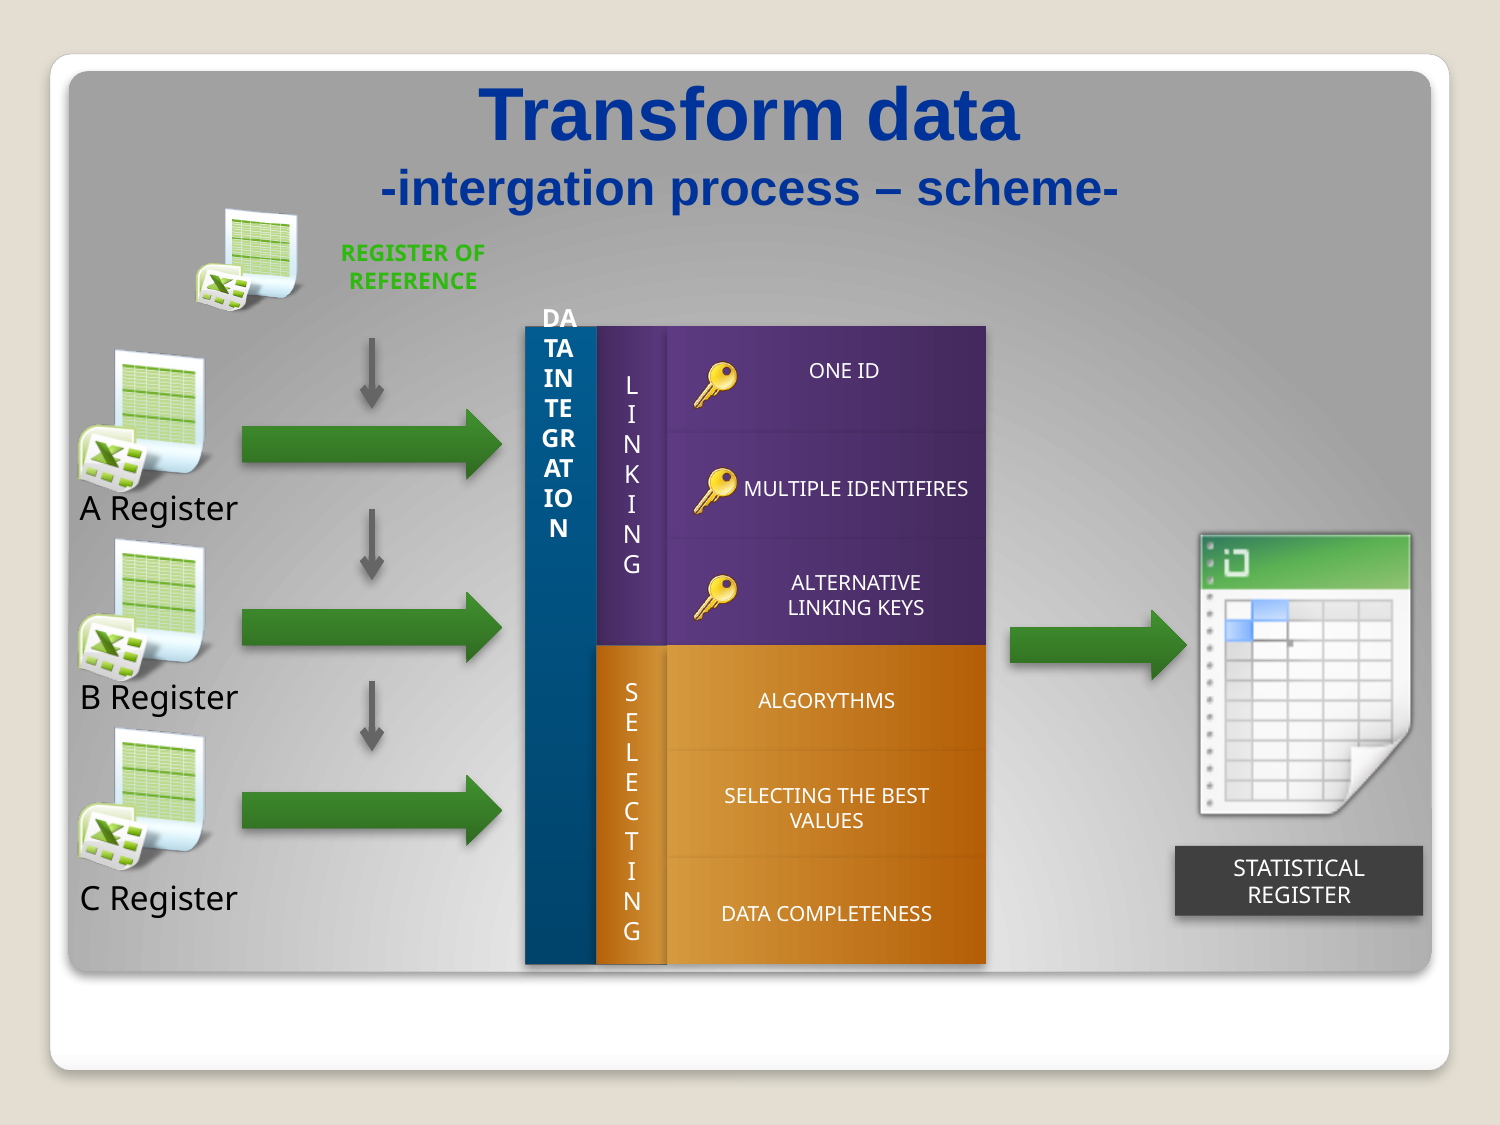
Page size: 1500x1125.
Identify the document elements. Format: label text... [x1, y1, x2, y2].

text_box [242, 408, 502, 480]
text_box DATA COMPLETENESS [679, 893, 975, 933]
text_box ALTERNATIVE LINKING KEYS [738, 562, 975, 628]
text_box STATISTICAL REGISTER [1175, 847, 1424, 916]
text_box MULTIPLE IDENTIFIRES [739, 468, 987, 508]
text_box [596, 645, 666, 965]
text_box SELECTING [608, 668, 656, 953]
text_box [242, 591, 502, 663]
text_box [667, 645, 987, 751]
picture [691, 467, 739, 515]
text_box A Register [64, 479, 278, 535]
picture [76, 538, 225, 687]
text_box [667, 857, 987, 965]
title Transform data -intergation process – scheme- [100, 30, 1400, 291]
picture [1163, 514, 1448, 835]
picture [76, 727, 225, 876]
text_box DATA INTEGRATION [525, 302, 592, 543]
text_box REGISTER OF REFERENCE [319, 231, 538, 302]
picture [691, 573, 739, 621]
picture [691, 361, 739, 409]
text_box [597, 326, 666, 644]
picture [194, 207, 314, 315]
text_box [667, 432, 987, 538]
picture [76, 349, 225, 498]
text_box SELECTING THE BEST VALUES [679, 775, 975, 840]
text_box [667, 538, 987, 645]
text_box [667, 326, 987, 432]
text_box [242, 775, 502, 846]
text_box [667, 751, 987, 857]
text_box [1009, 609, 1155, 681]
text_box C Register [64, 869, 278, 925]
text_box B Register [64, 668, 278, 724]
text_box LINKING [608, 361, 656, 587]
text_box ONE ID [726, 349, 963, 390]
text_box ALGORYTHMS [679, 680, 975, 721]
text_box [525, 326, 597, 965]
